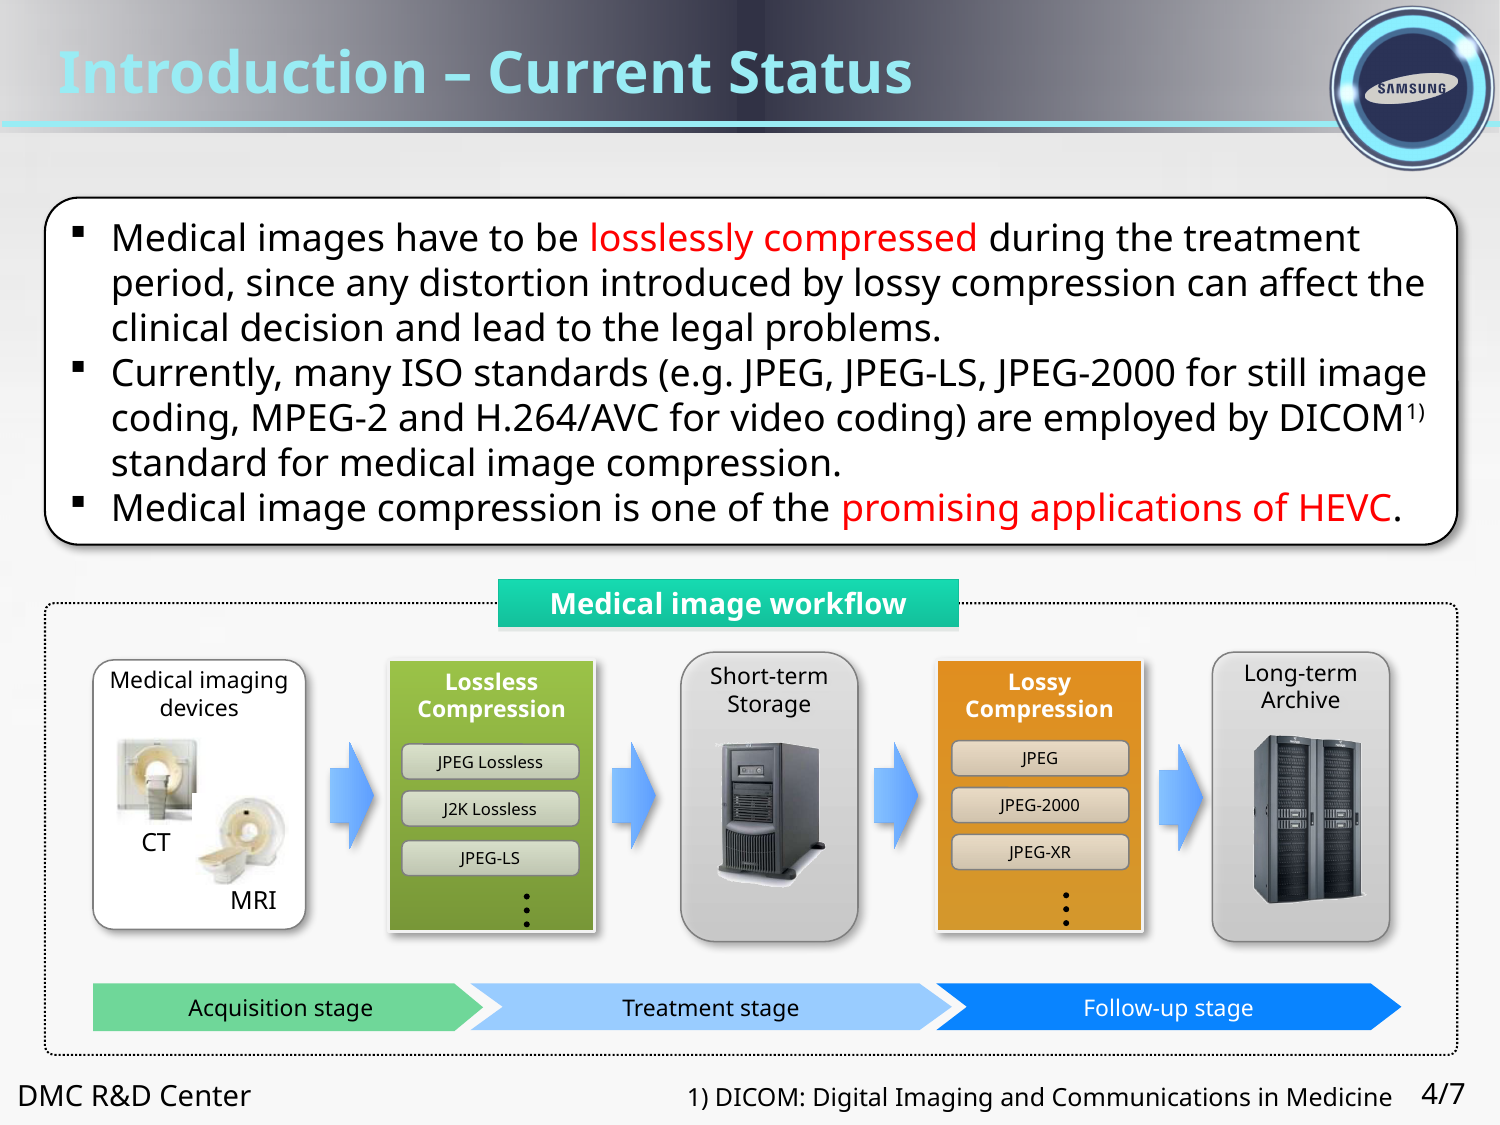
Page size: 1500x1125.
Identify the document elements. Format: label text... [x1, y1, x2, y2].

slide_number 4/7 [1130, 1065, 1481, 1125]
picture [1328, 4, 1498, 197]
text_box Medical image workflow [498, 579, 959, 627]
picture [1252, 734, 1370, 905]
text_box [42, 601, 1460, 1057]
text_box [0, 0, 1500, 133]
text_box Medical images have to be losslessly compressed during the treatment period, since any distortion introduced by lossy compression can affect the clinical decision and lead to the legal problems. Currently, many ISO standards (e.g. JPEG, JPEG-LS, JPEG-2000 for still image coding, MPEG-2 and H.264/AVC for video coding) are employed by DICOM1) standard for medical image compression. Medical image compression is one of the promising applications of HEVC. [44, 197, 1458, 545]
picture [712, 737, 831, 888]
text_box DMC R&D Center [2, 1069, 267, 1120]
picture [114, 734, 290, 885]
text_box 1) DICOM: Digital Imaging and Communications in Medicine [672, 1074, 1409, 1120]
